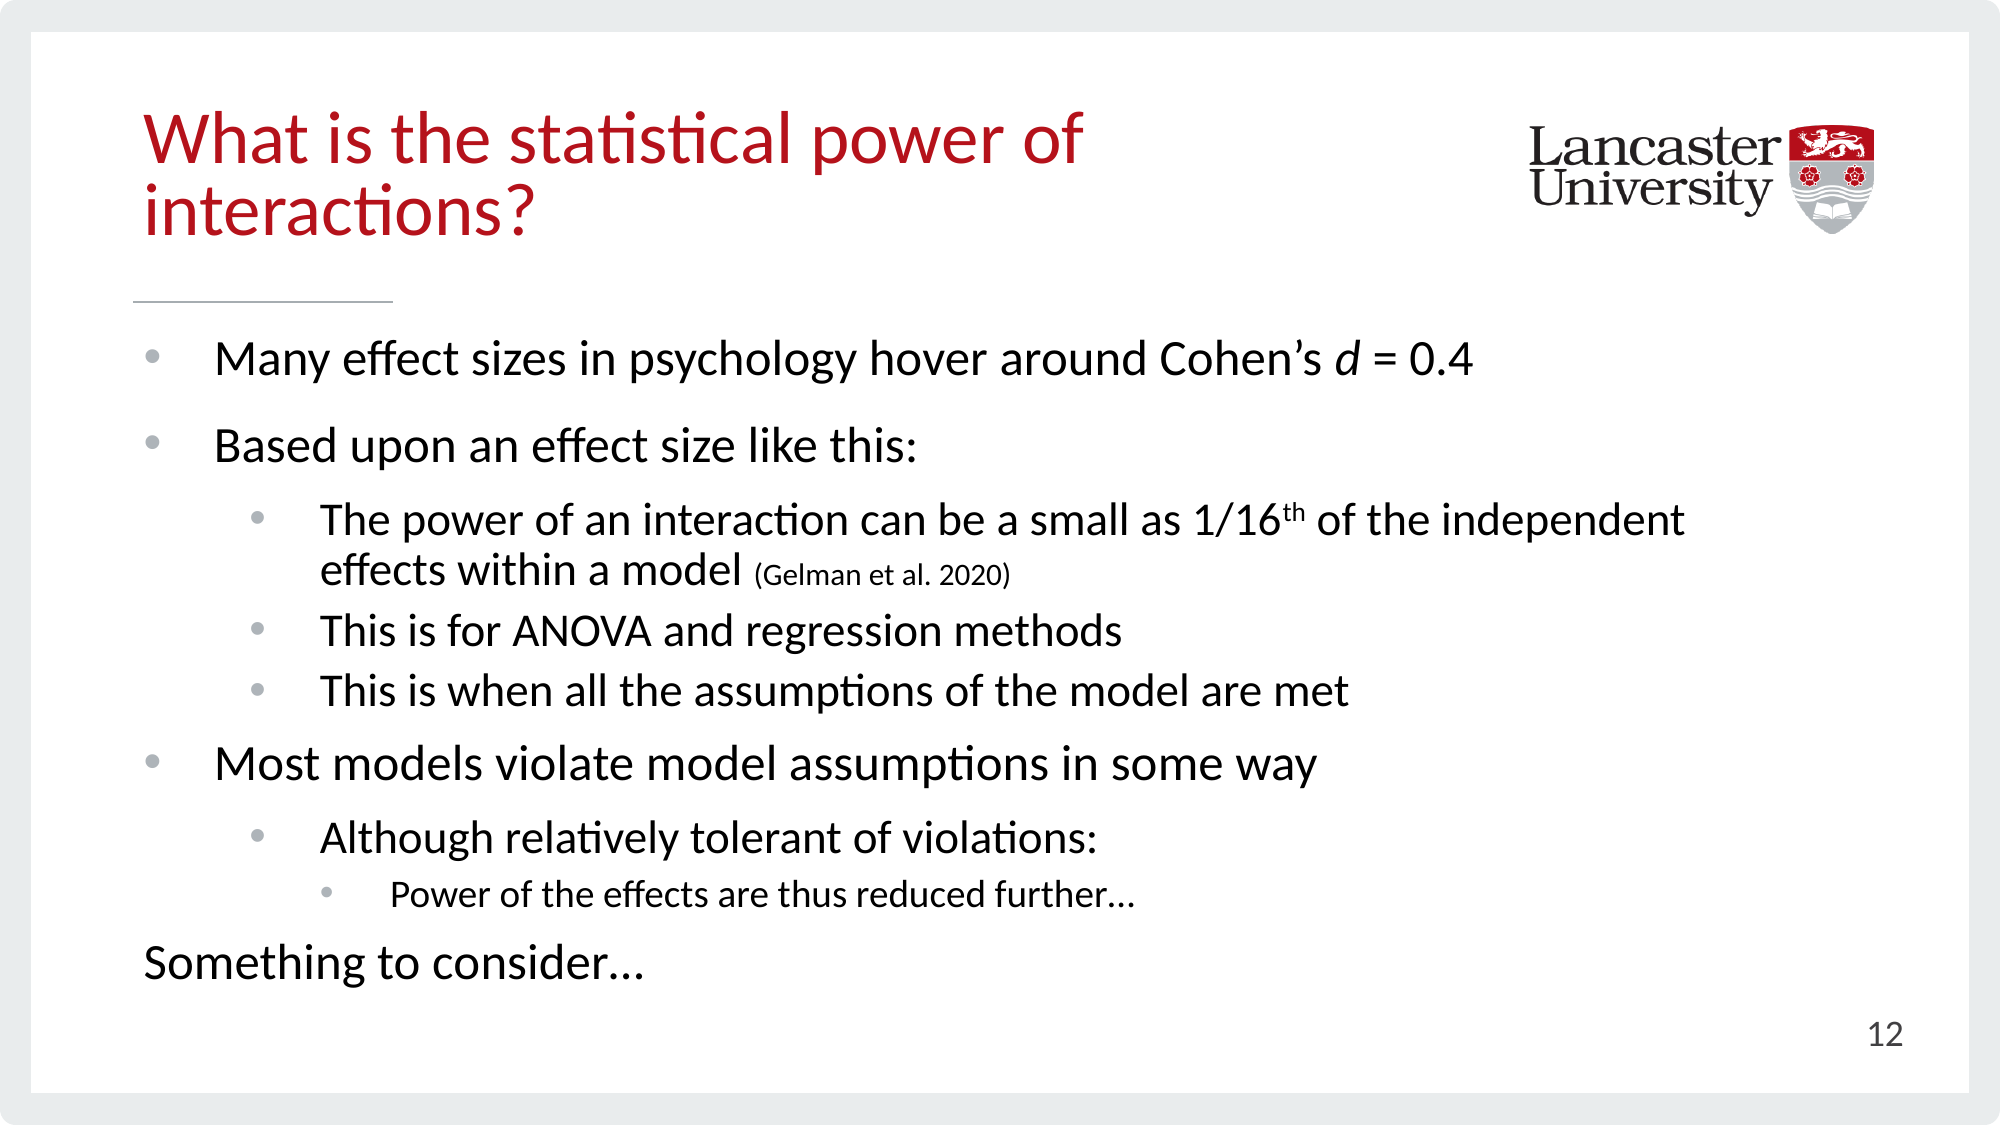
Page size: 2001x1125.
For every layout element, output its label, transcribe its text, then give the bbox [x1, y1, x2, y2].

list Many effect sizes in psychology hover around Cohen’s d = 0.4 Based upon an effect size like this: The power of an interaction can be a small as 1/16th of the independent effects within a model (Gelman et al. 2020) This is for ANOVA and regression methods This is when all the assumptions of the model are met Most models violate model assumptions in some way Although relatively tolerant of violations: Power of the effects are thus reduced further… Something to consider… [128, 324, 1727, 1001]
slide_number 12 [1468, 1001, 1919, 1061]
title What is the statistical power of interactions? [128, 78, 1448, 279]
